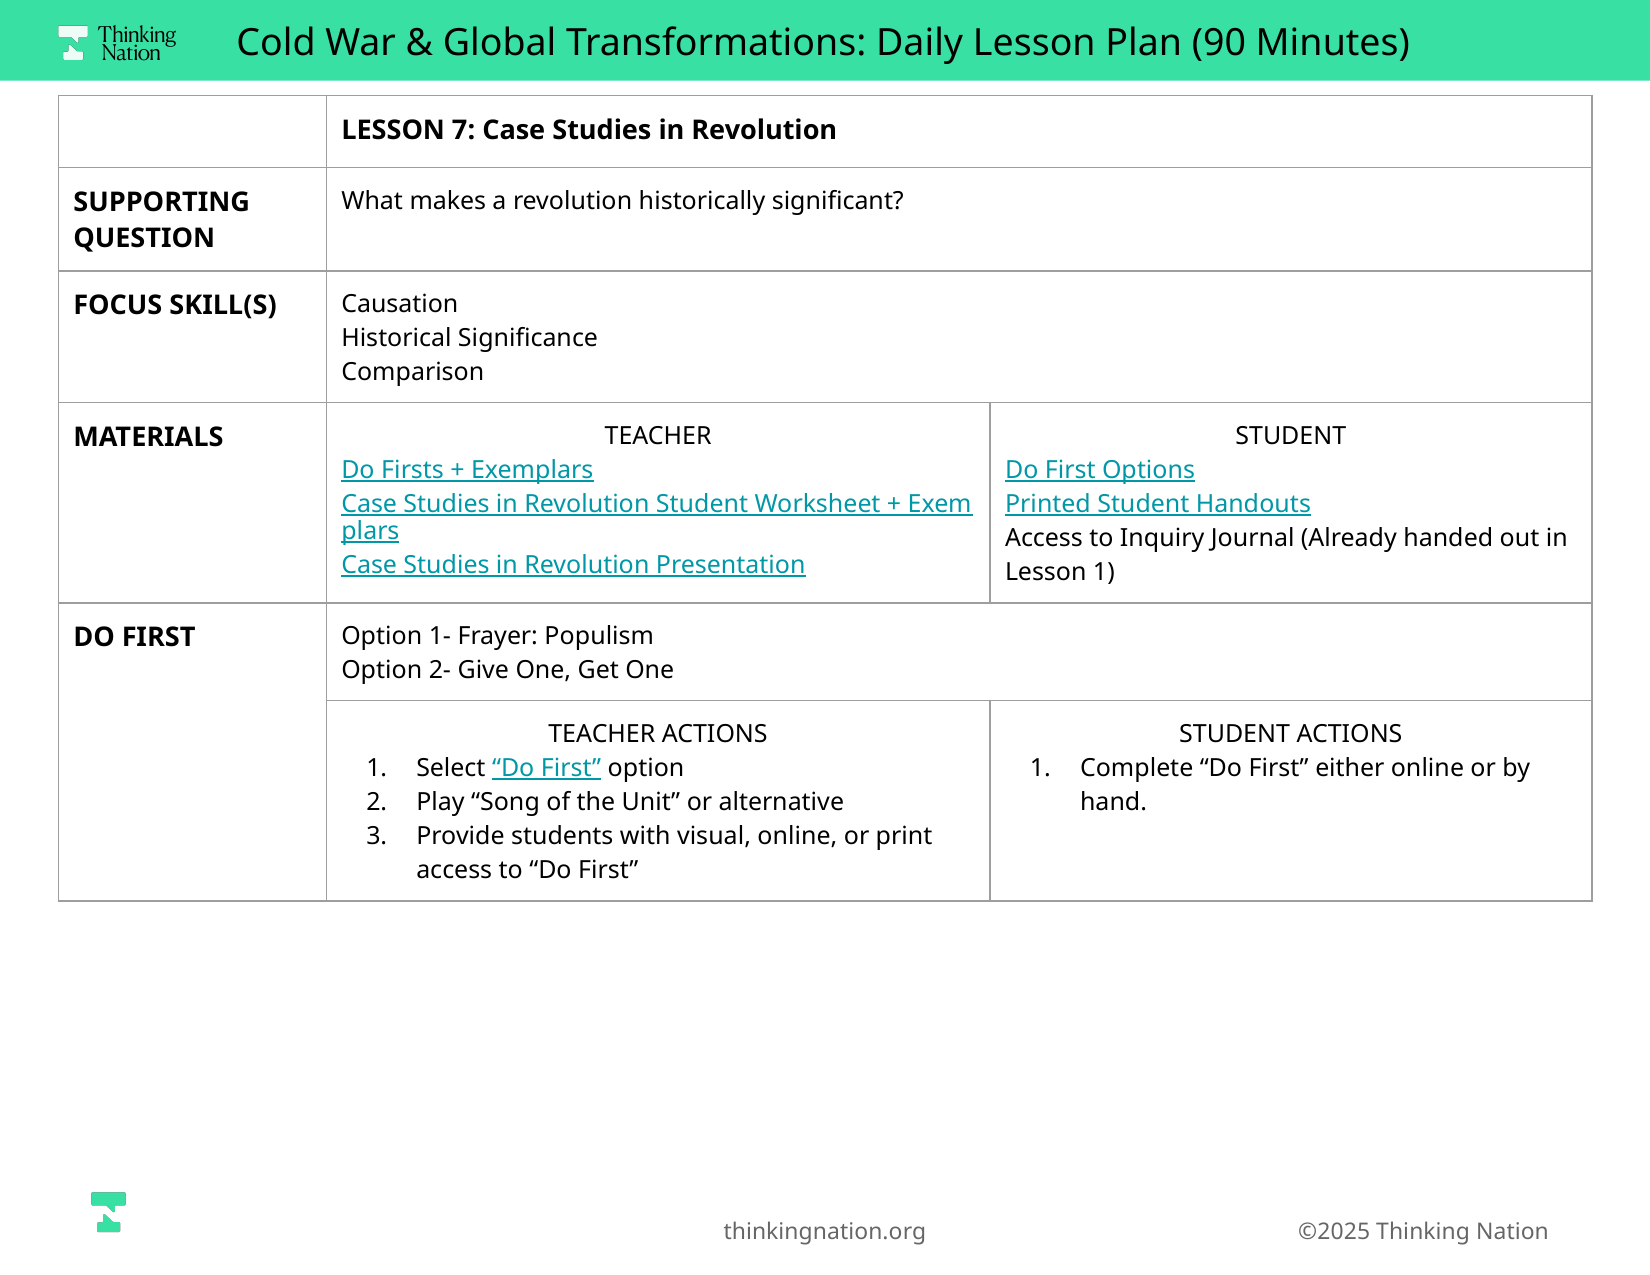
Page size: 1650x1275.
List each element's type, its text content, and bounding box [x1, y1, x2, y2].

table_header LESSON 7: Case Studies in Revolution [327, 96, 1591, 167]
table_cell What makes a revolution historically significant? [327, 168, 1591, 270]
table_cell Causation Historical Significance Comparison [327, 272, 1591, 402]
table_cell TEACHER Do Firsts + Exemplars Case Studies in Revolution Student Worksheet + Exemplars Case Studies in Revolution Presentation [327, 403, 989, 602]
text_box thinkingnation.org [629, 1200, 1021, 1240]
table_cell FOCUS SKILL(S) [59, 272, 326, 402]
picture [80, 1184, 136, 1240]
text_box Cold War & Global Transformations: Daily Lesson Plan (90 Minutes) [0, 0, 1650, 81]
table_cell MATERIALS [59, 403, 326, 602]
table_cell STUDENT ACTIONS Complete “Do First” either online or by hand. [991, 701, 1591, 900]
table_cell SUPPORTING QUESTION [59, 168, 326, 270]
table_cell STUDENT Do First Options Printed Student Handouts Access to Inquiry Journal (Already handed out in Lesson 1) [991, 403, 1591, 602]
table_cell DO FIRST [59, 604, 326, 900]
table_cell Option 1- Frayer: Populism Option 2- Give One, Get One [327, 604, 1591, 700]
text_box ©2025 Thinking Nation [1174, 1200, 1566, 1240]
picture [45, 14, 180, 85]
table_header [59, 96, 326, 167]
table_cell TEACHER ACTIONS Select “Do First” option Play “Song of the Unit” or alternative Provide students with visual, online, or print access to “Do First” [327, 701, 989, 900]
